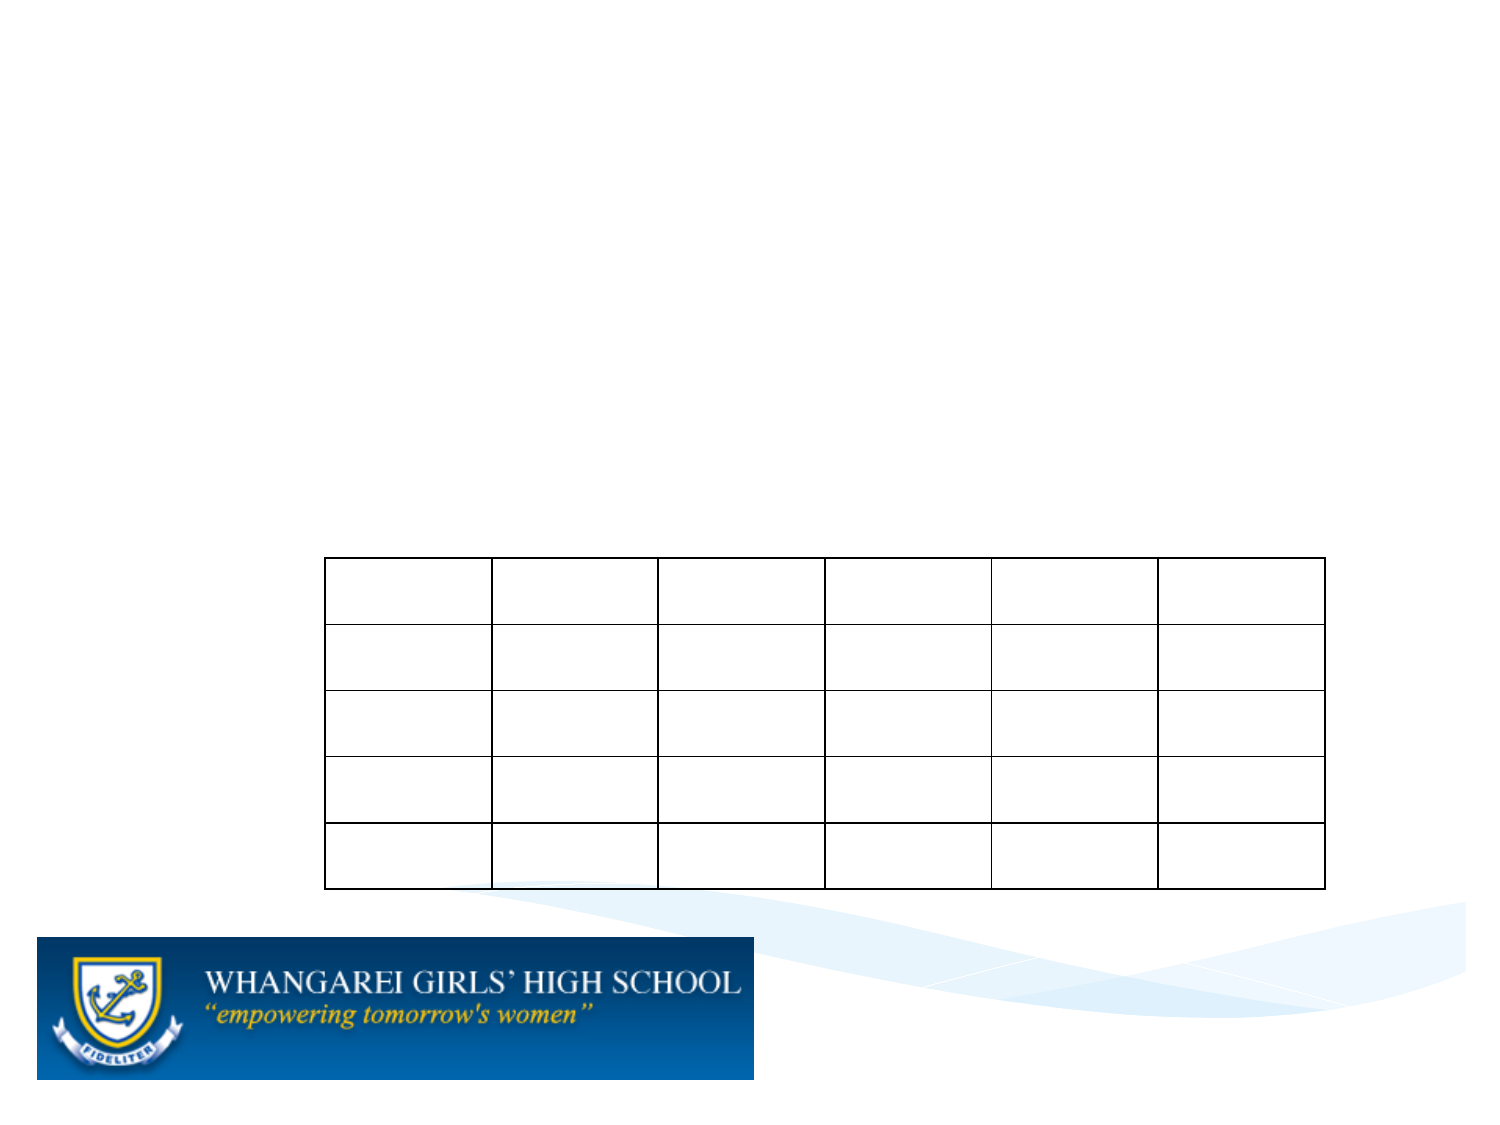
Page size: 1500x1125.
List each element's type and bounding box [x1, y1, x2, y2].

table_cell [992, 691, 1157, 756]
table_cell [493, 625, 657, 690]
table_cell [493, 824, 657, 888]
table_cell [659, 691, 824, 756]
table_header [992, 559, 1157, 624]
table_cell [493, 757, 657, 822]
table_cell [326, 824, 491, 888]
table_cell [826, 824, 991, 888]
table_cell [1159, 757, 1324, 822]
table_header [326, 559, 491, 624]
table_cell [1159, 625, 1324, 690]
table_header [826, 559, 991, 624]
table_cell [326, 691, 491, 756]
table_cell [826, 691, 991, 756]
table_cell [659, 824, 824, 888]
table_cell [326, 757, 491, 822]
table_cell [326, 625, 491, 690]
table_cell [992, 625, 1157, 690]
table_cell [659, 757, 824, 822]
table_cell [1159, 824, 1324, 888]
table_header [1159, 559, 1324, 624]
table_header [493, 559, 657, 624]
table_cell [992, 824, 1157, 888]
table_cell [826, 757, 991, 822]
table_cell [659, 625, 824, 690]
picture [37, 937, 754, 1080]
table_cell [1159, 691, 1324, 756]
table_header [659, 559, 824, 624]
table_cell [493, 691, 657, 756]
table_cell [826, 625, 991, 690]
table_cell [992, 757, 1157, 822]
